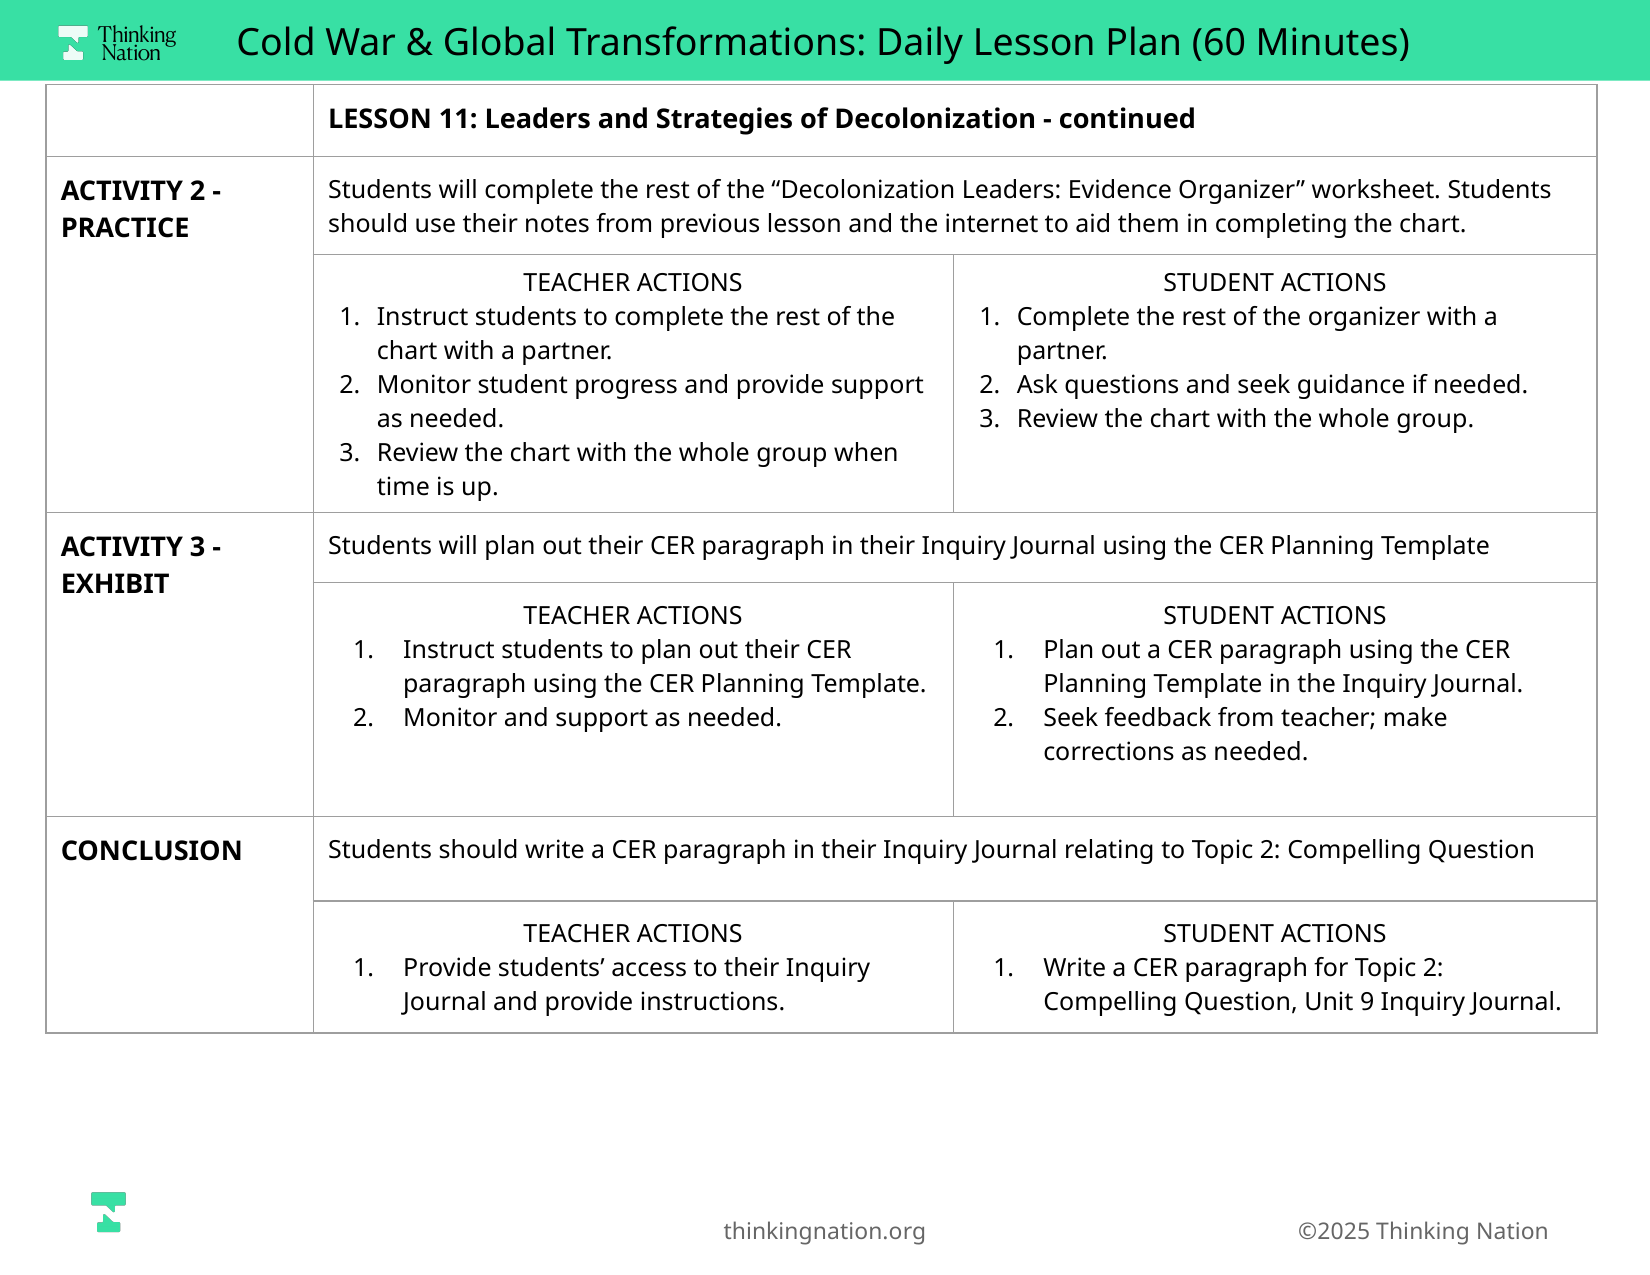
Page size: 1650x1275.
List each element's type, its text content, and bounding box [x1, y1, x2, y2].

text_box Cold War & Global Transformations: Daily Lesson Plan (60 Minutes) [0, 0, 1650, 81]
picture [45, 14, 180, 85]
table_cell STUDENT ACTIONS Write a CER paragraph for Topic 2: Compelling Question, Unit 9 Inquiry Journal. [954, 902, 1596, 1032]
table_cell TEACHER ACTIONS Instruct students to plan out their CER paragraph using the CER Planning Template. Monitor and support as needed. [314, 583, 953, 816]
table_cell Students should write a CER paragraph in their Inquiry Journal relating to Topic 2: Compelling Question [314, 817, 1596, 900]
table_cell Students will complete the rest of the “Decolonization Leaders: Evidence Organizer” worksheet. Students should use their notes from previous lesson and the internet to aid them in completing the chart. [314, 157, 1596, 254]
table_cell TEACHER ACTIONS Instruct students to complete the rest of the chart with a partner. Monitor student progress and provide support as needed. Review the chart with the whole group when time is up. [314, 255, 953, 512]
table_cell STUDENT ACTIONS Plan out a CER paragraph using the CER Planning Template in the Inquiry Journal. Seek feedback from teacher; make corrections as needed. [954, 583, 1596, 816]
table_cell Students will plan out their CER paragraph in their Inquiry Journal using the CER Planning Template [314, 513, 1596, 582]
text_box ©2025 Thinking Nation [1174, 1200, 1566, 1240]
table_cell ACTIVITY 3 - EXHIBIT [47, 513, 313, 816]
table_header [47, 85, 313, 156]
text_box thinkingnation.org [629, 1200, 1021, 1240]
table_cell STUDENT ACTIONS Complete the rest of the organizer with a partner. Ask questions and seek guidance if needed. Review the chart with the whole group. [954, 255, 1596, 512]
table_header LESSON 11: Leaders and Strategies of Decolonization - continued [314, 85, 1596, 156]
table_cell CONCLUSION [47, 817, 313, 1032]
picture [80, 1184, 136, 1240]
table_cell TEACHER ACTIONS Provide students’ access to their Inquiry Journal and provide instructions. [314, 902, 953, 1032]
table_cell ACTIVITY 2 - PRACTICE [47, 157, 313, 512]
